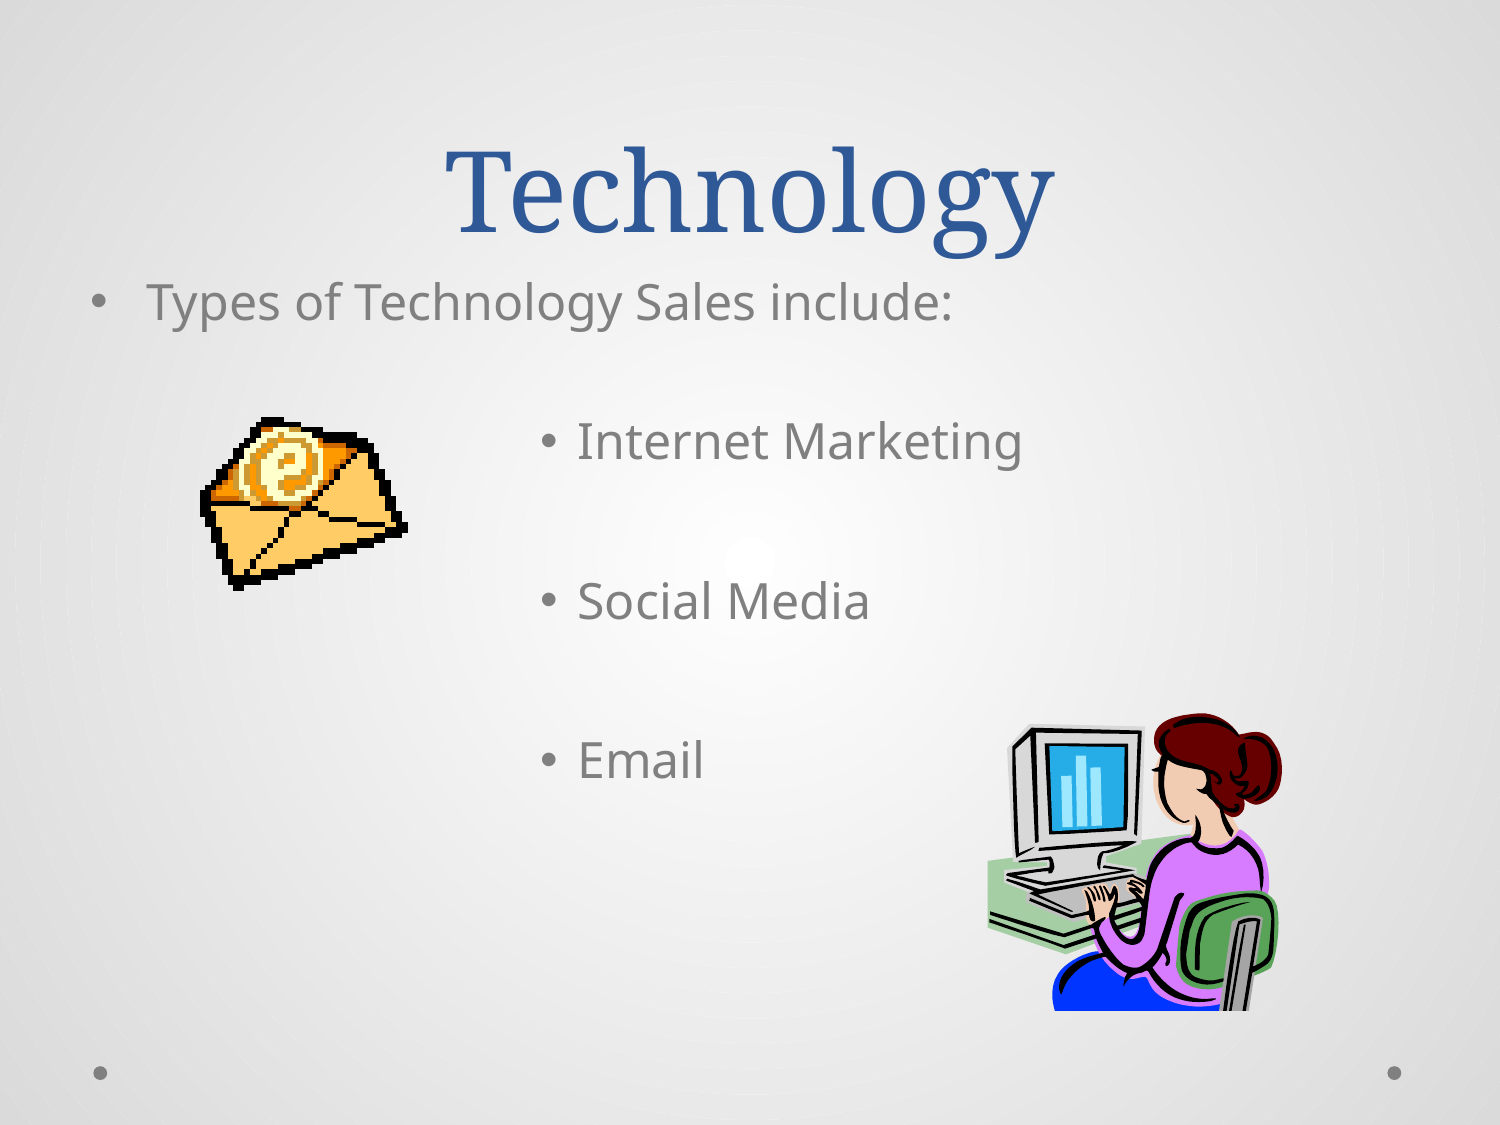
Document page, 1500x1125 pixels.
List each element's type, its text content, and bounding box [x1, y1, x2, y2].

picture [199, 417, 409, 591]
list Types of Technology Sales include: Internet Marketing Social Media Email [75, 262, 1425, 1005]
picture [987, 712, 1283, 1014]
title Technology [75, 0, 1425, 262]
